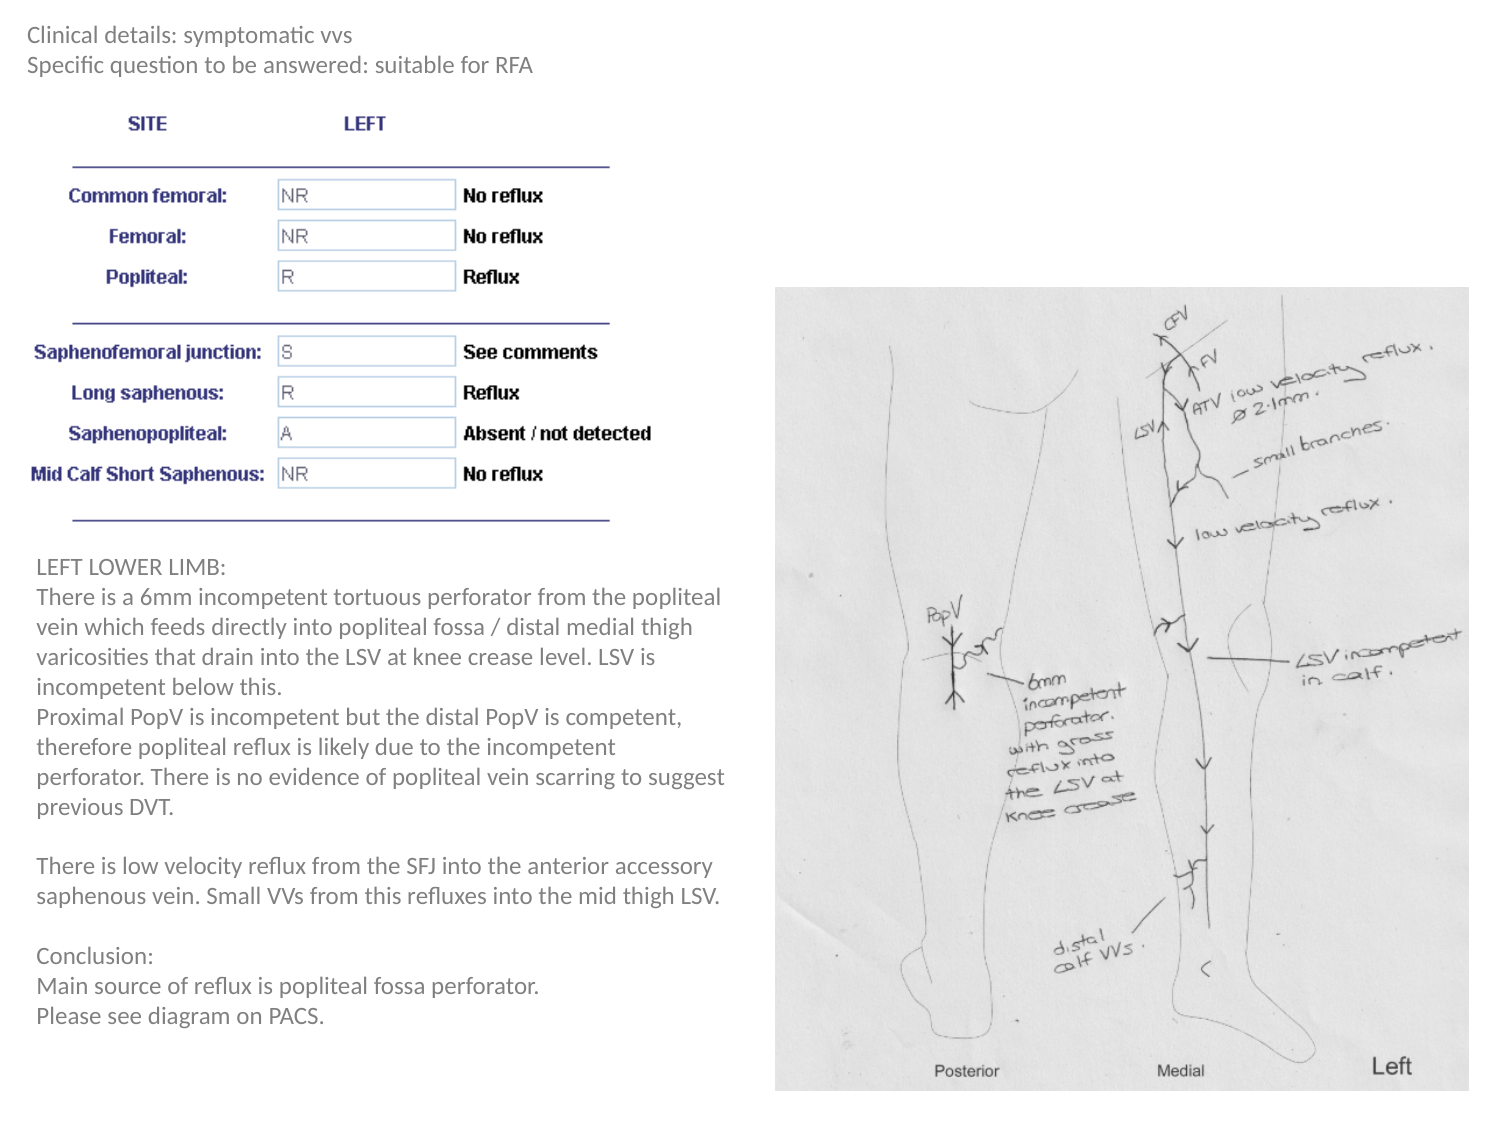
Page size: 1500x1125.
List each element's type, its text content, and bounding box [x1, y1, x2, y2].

picture [21, 112, 668, 540]
picture [775, 287, 1469, 1091]
text_box Clinical details: symptomatic vvs Specific question to be answered: suitable for RFA [12, 10, 763, 86]
text_box LEFT LOWER LIMB: There is a 6mm incompetent tortuous perforator from the popliteal vein which feeds directly into popliteal fossa / distal medial thigh varicosities that drain into the LSV at knee crease level. LSV is incompetent below this. Proximal PopV is incompetent but the distal PopV is competent, therefore popliteal reflux is likely due to the incompetent perforator. There is no evidence of popliteal vein scarring to suggest previous DVT. There is low velocity reflux from the SFJ into the anterior accessory saphenous vein. Small VVs from this refluxes into the mid thigh LSV. Conclusion: Main source of reflux is popliteal fossa perforator. Please see diagram on PACS. [21, 513, 744, 1037]
